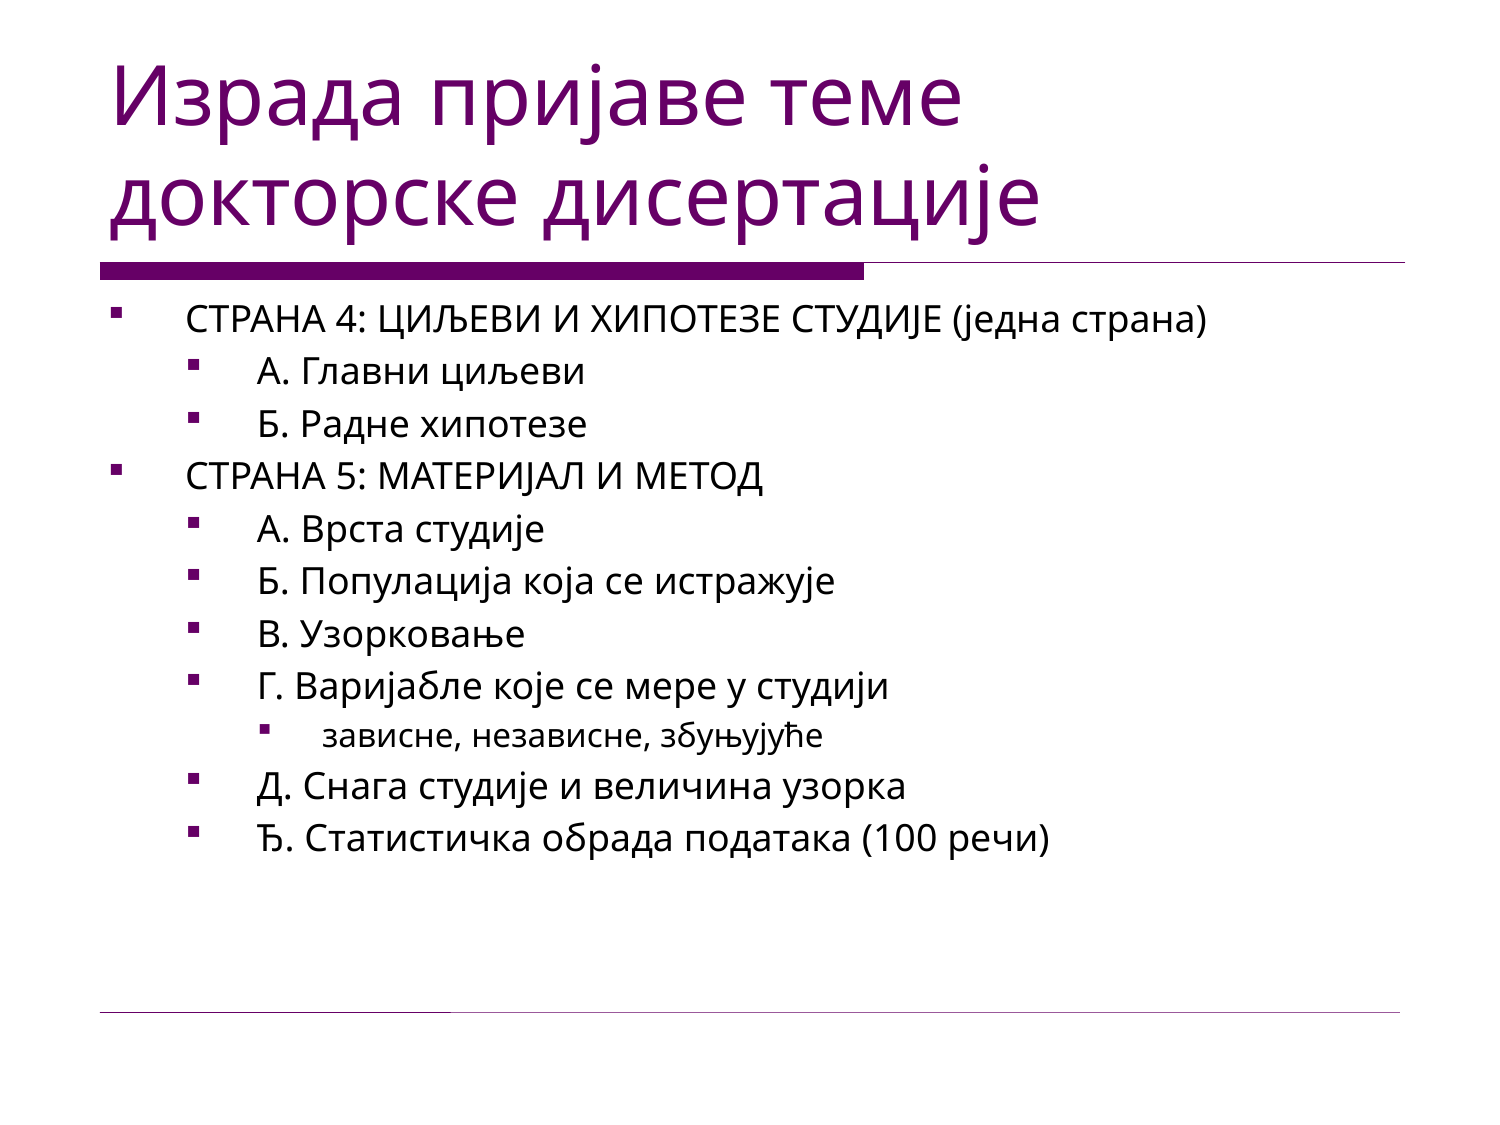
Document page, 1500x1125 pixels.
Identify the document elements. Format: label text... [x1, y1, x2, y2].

title Израда пријаве теме докторске дисертације [93, 49, 1407, 250]
list СТРАНА 4: ЦИЉЕВИ И ХИПОТЕЗЕ СТУДИЈЕ (једна страна) А. Главни циљеви Б. Радне хипотезе СТРАНА 5: МАТЕРИЈАЛ И МЕТОД А. Врста студије Б. Популација која се истражује В. Узорковање Г. Варијабле које се мере у студији зависне, независне, збуњујуће Д. Снага студије и величина узорка Ђ. Статистичка обрада података (100 речи) [92, 287, 1463, 988]
